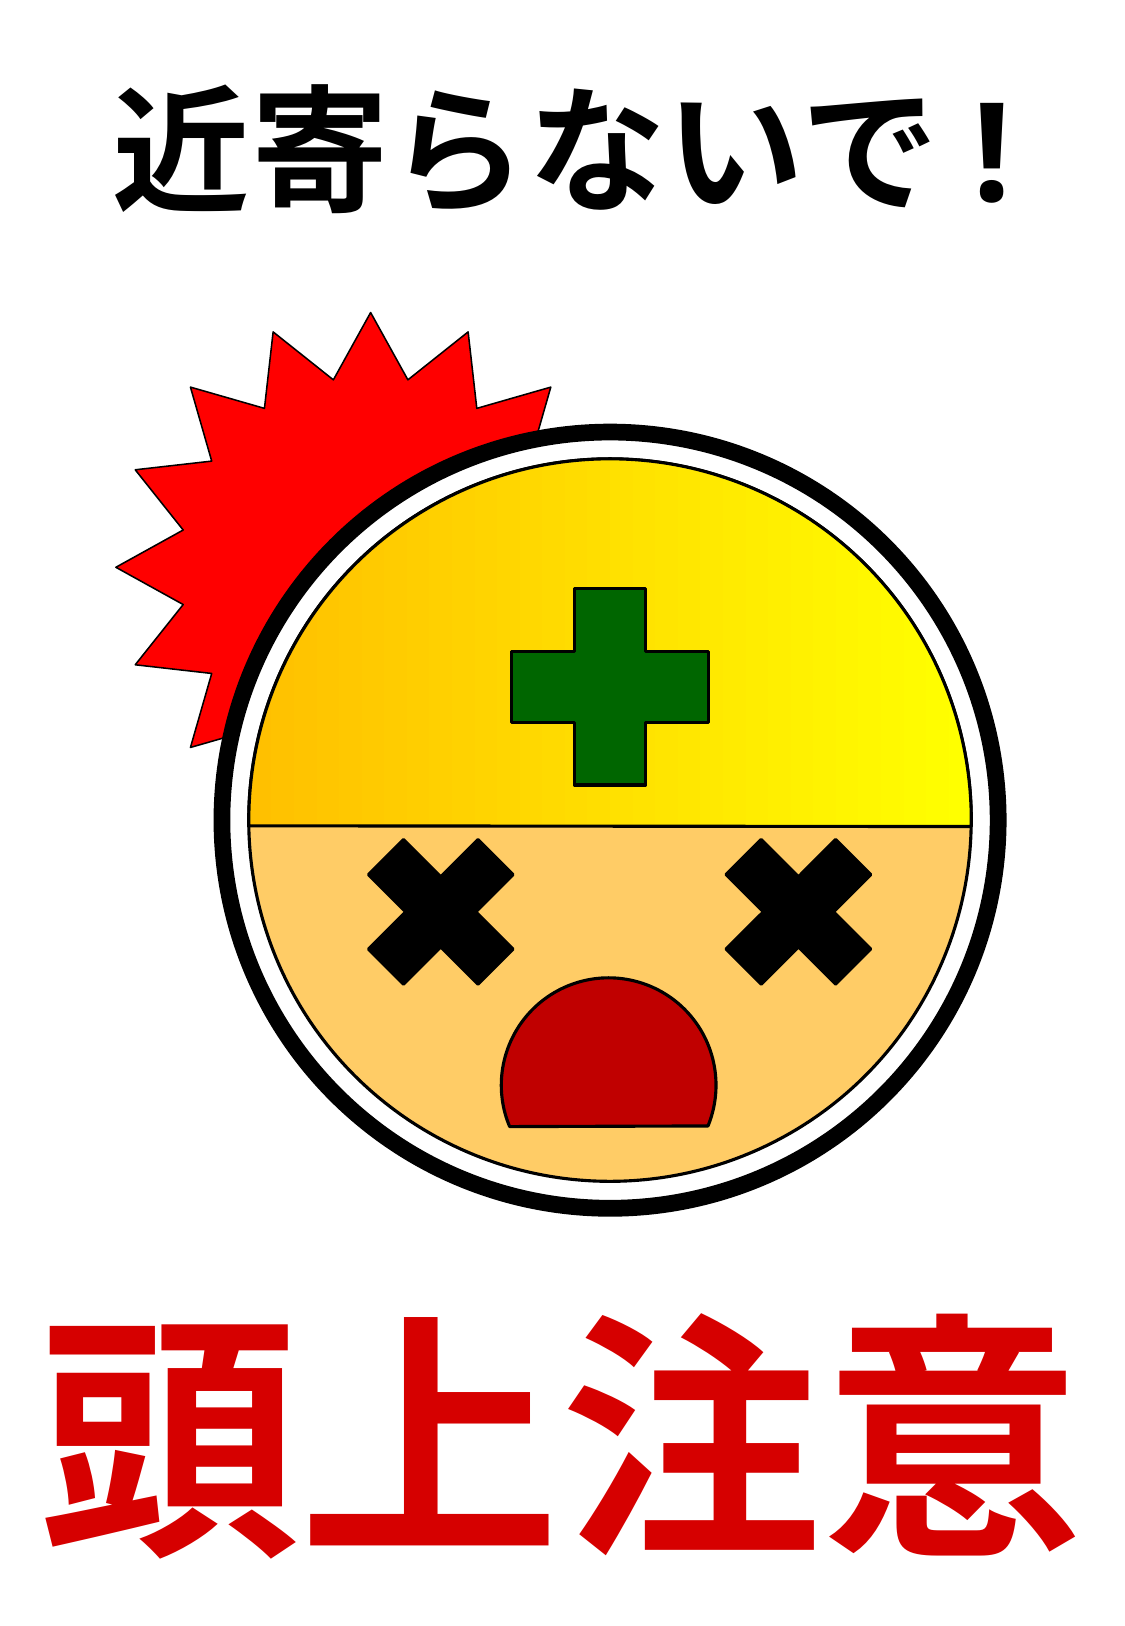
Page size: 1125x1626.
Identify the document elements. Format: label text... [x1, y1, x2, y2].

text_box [115, 312, 1006, 1216]
text_box 近寄らないで! [0, 56, 1125, 237]
text_box 頭上注意 [23, 1267, 1104, 1595]
